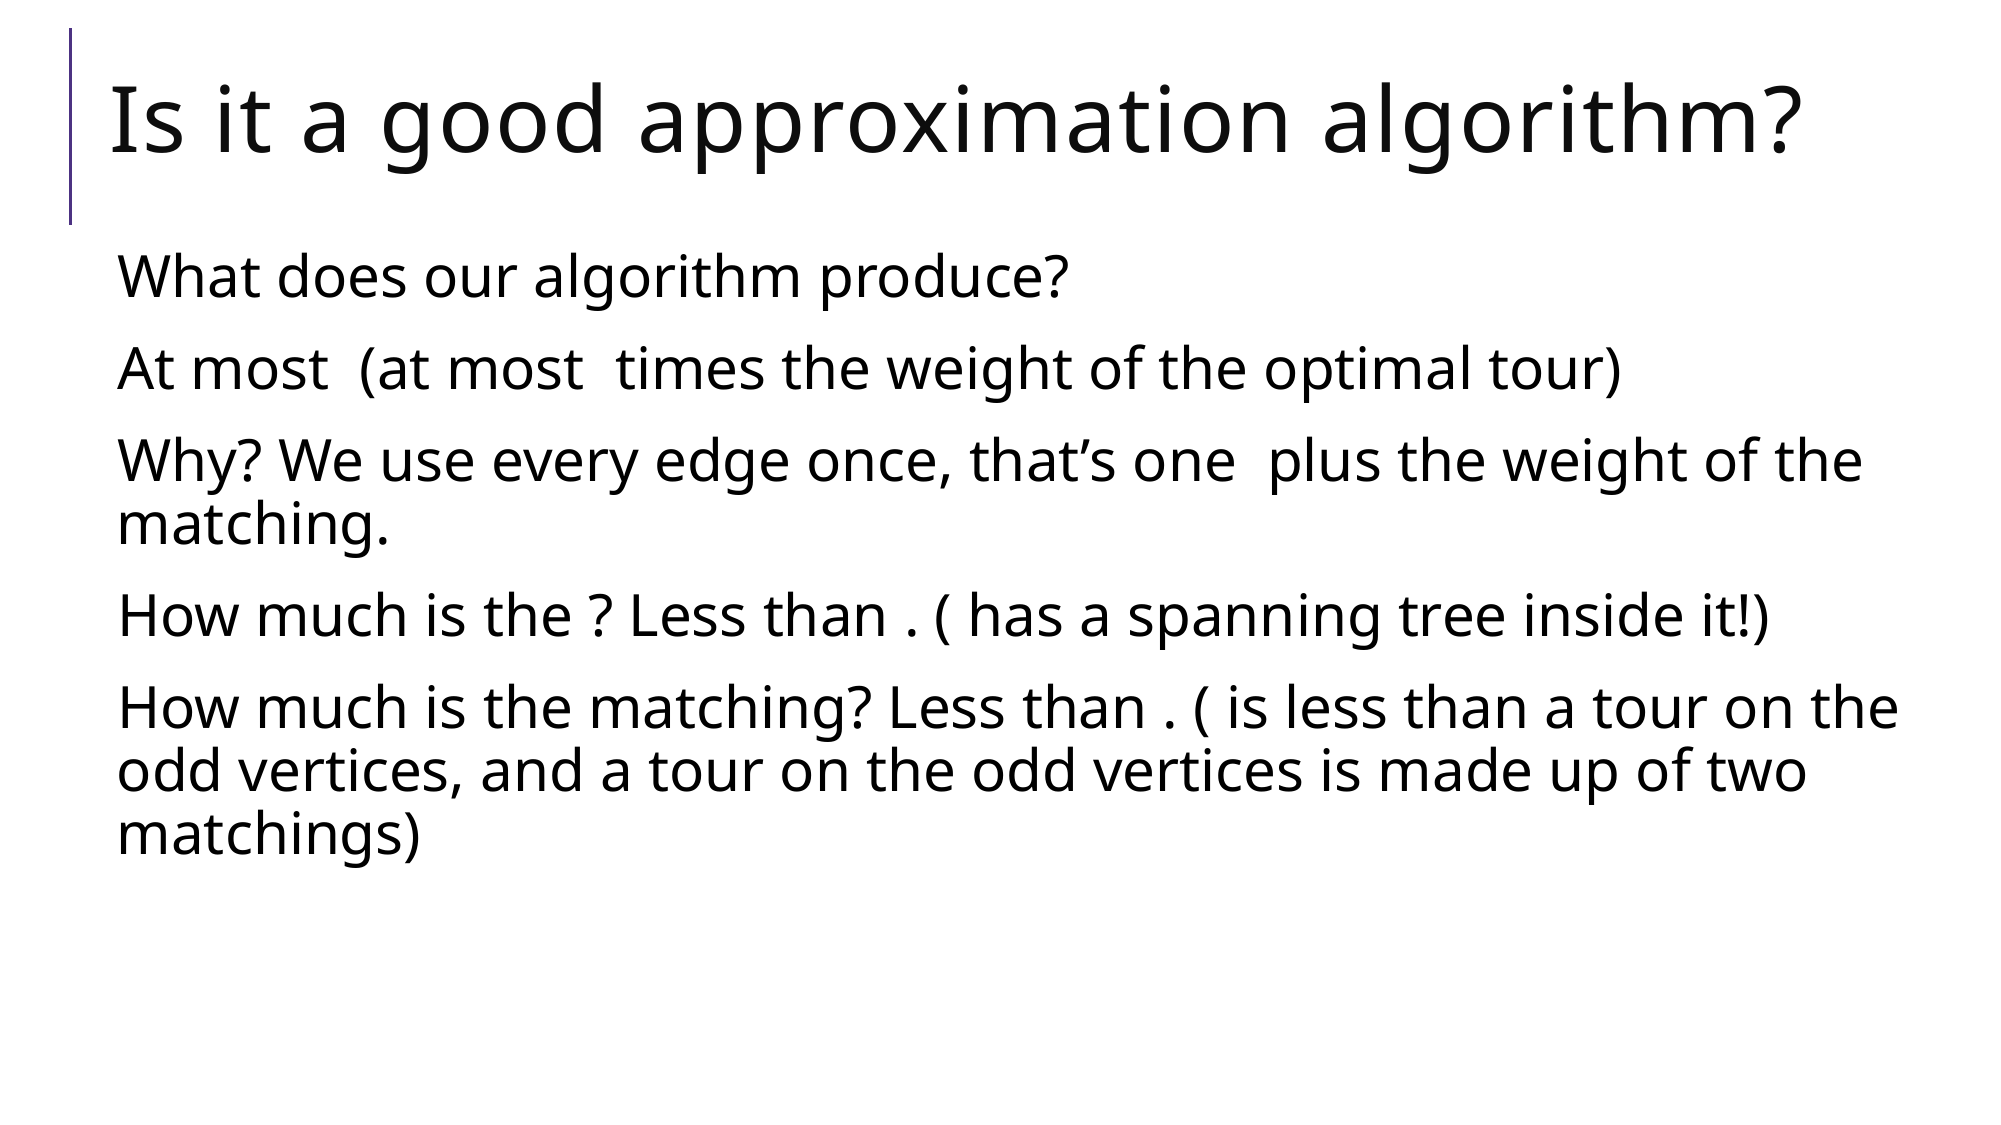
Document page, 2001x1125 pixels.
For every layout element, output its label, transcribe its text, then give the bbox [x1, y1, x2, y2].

title Is it a good approximation algorithm? [94, 43, 1930, 210]
